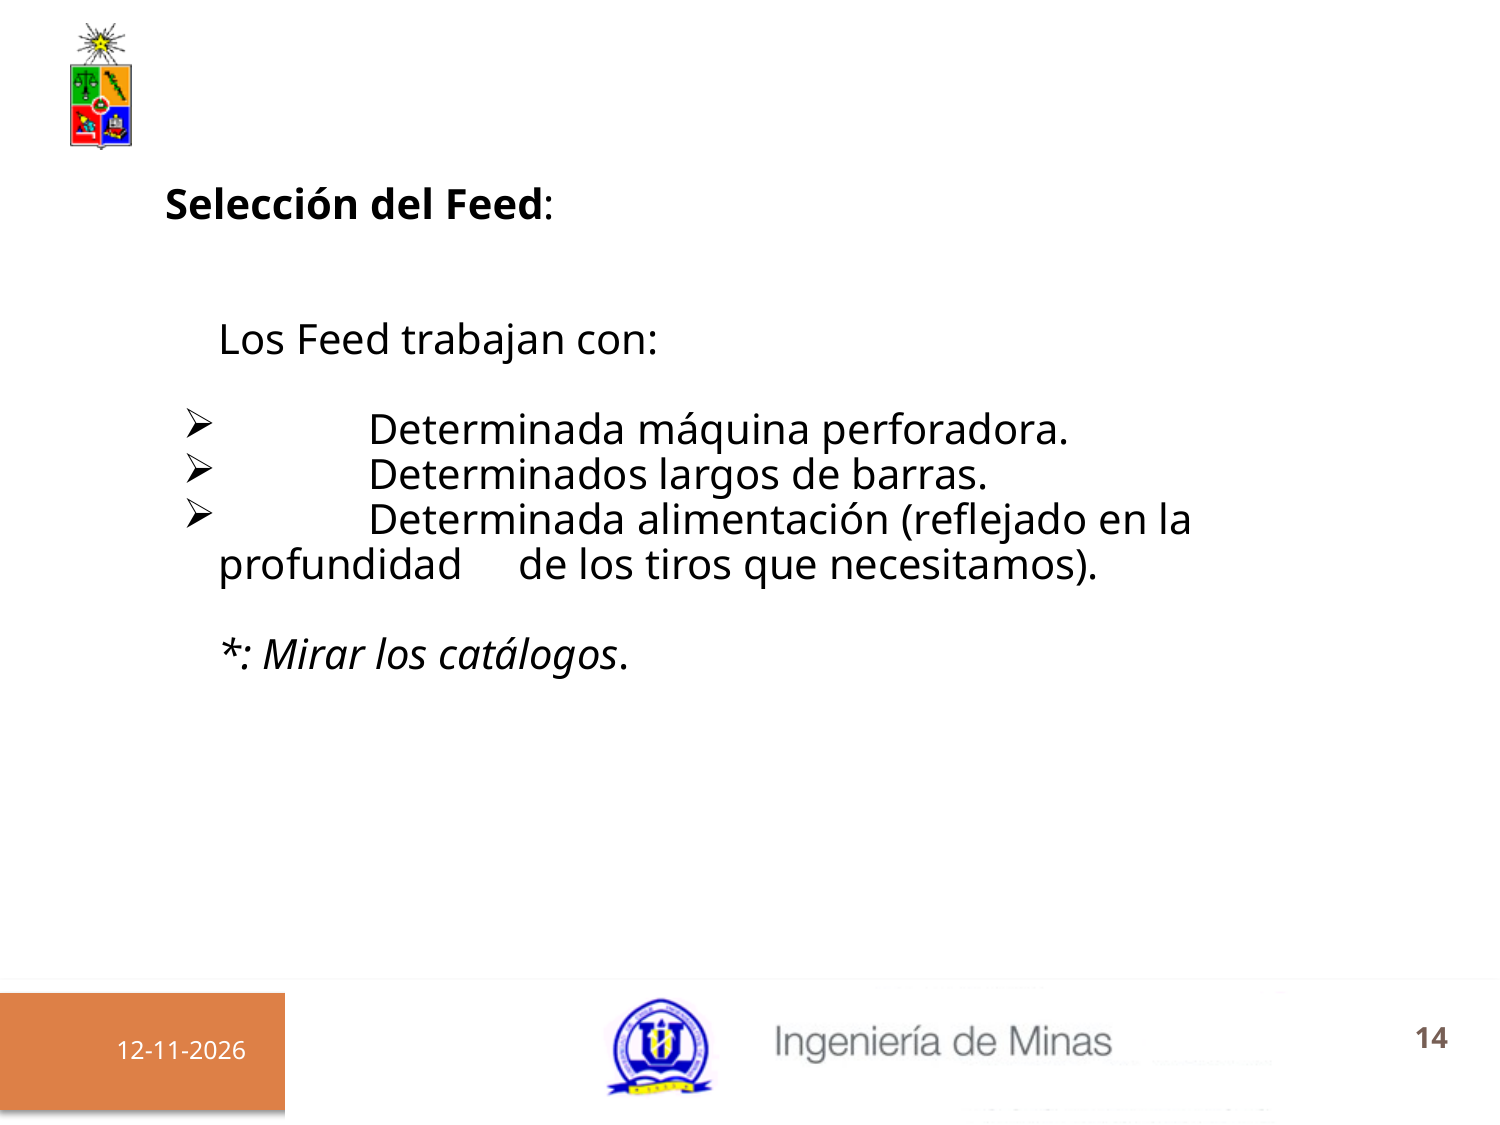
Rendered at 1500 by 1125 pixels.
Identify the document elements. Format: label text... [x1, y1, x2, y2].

picture [285, 980, 1500, 1125]
picture [69, 23, 132, 151]
text_box Selección del Feed: Los Feed trabajan con: Determinada máquina perforadora. Determinados largos de barras. Determinada alimentación (reflejado en la profundidad de los tiros que necesitamos). *: Mirar los catálogos. [128, 175, 1348, 776]
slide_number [12, 995, 279, 1108]
